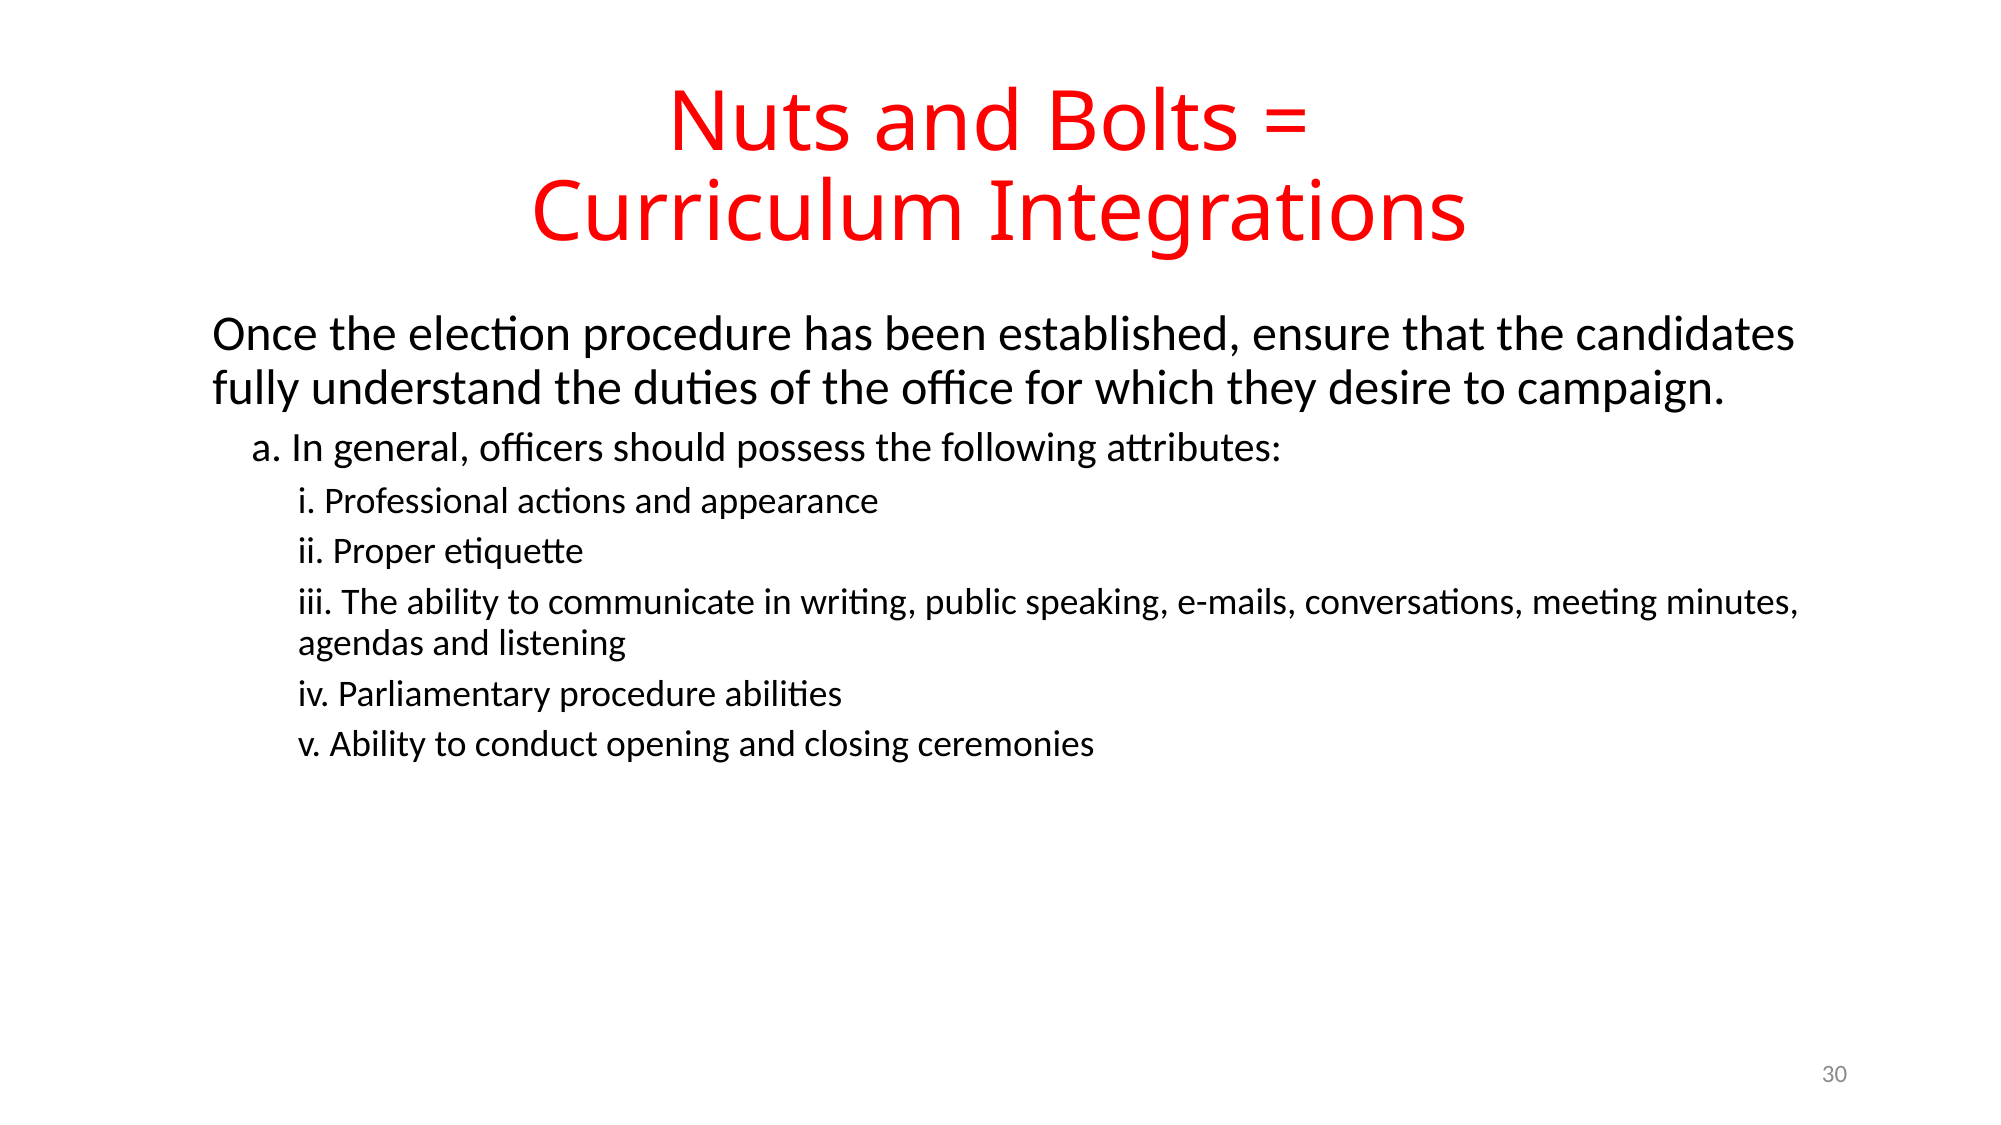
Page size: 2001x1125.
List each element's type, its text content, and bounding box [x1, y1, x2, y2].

title Nuts and Bolts = Curriculum Integrations [137, 59, 1863, 278]
list Once the election procedure has been established, ensure that the candidates fully understand the duties of the office for which they desire to campaign. a. In general, officers should possess the following attributes: i. Professional actions and appearance ii. Proper etiquette iii. The ability to communicate in writing, public speaking, e-mails, conversations, meeting minutes, agendas and listening iv. Parliamentary procedure abilities v. Ability to conduct opening and closing ceremonies [137, 299, 1863, 1014]
slide_number 30 [1412, 1042, 1863, 1103]
